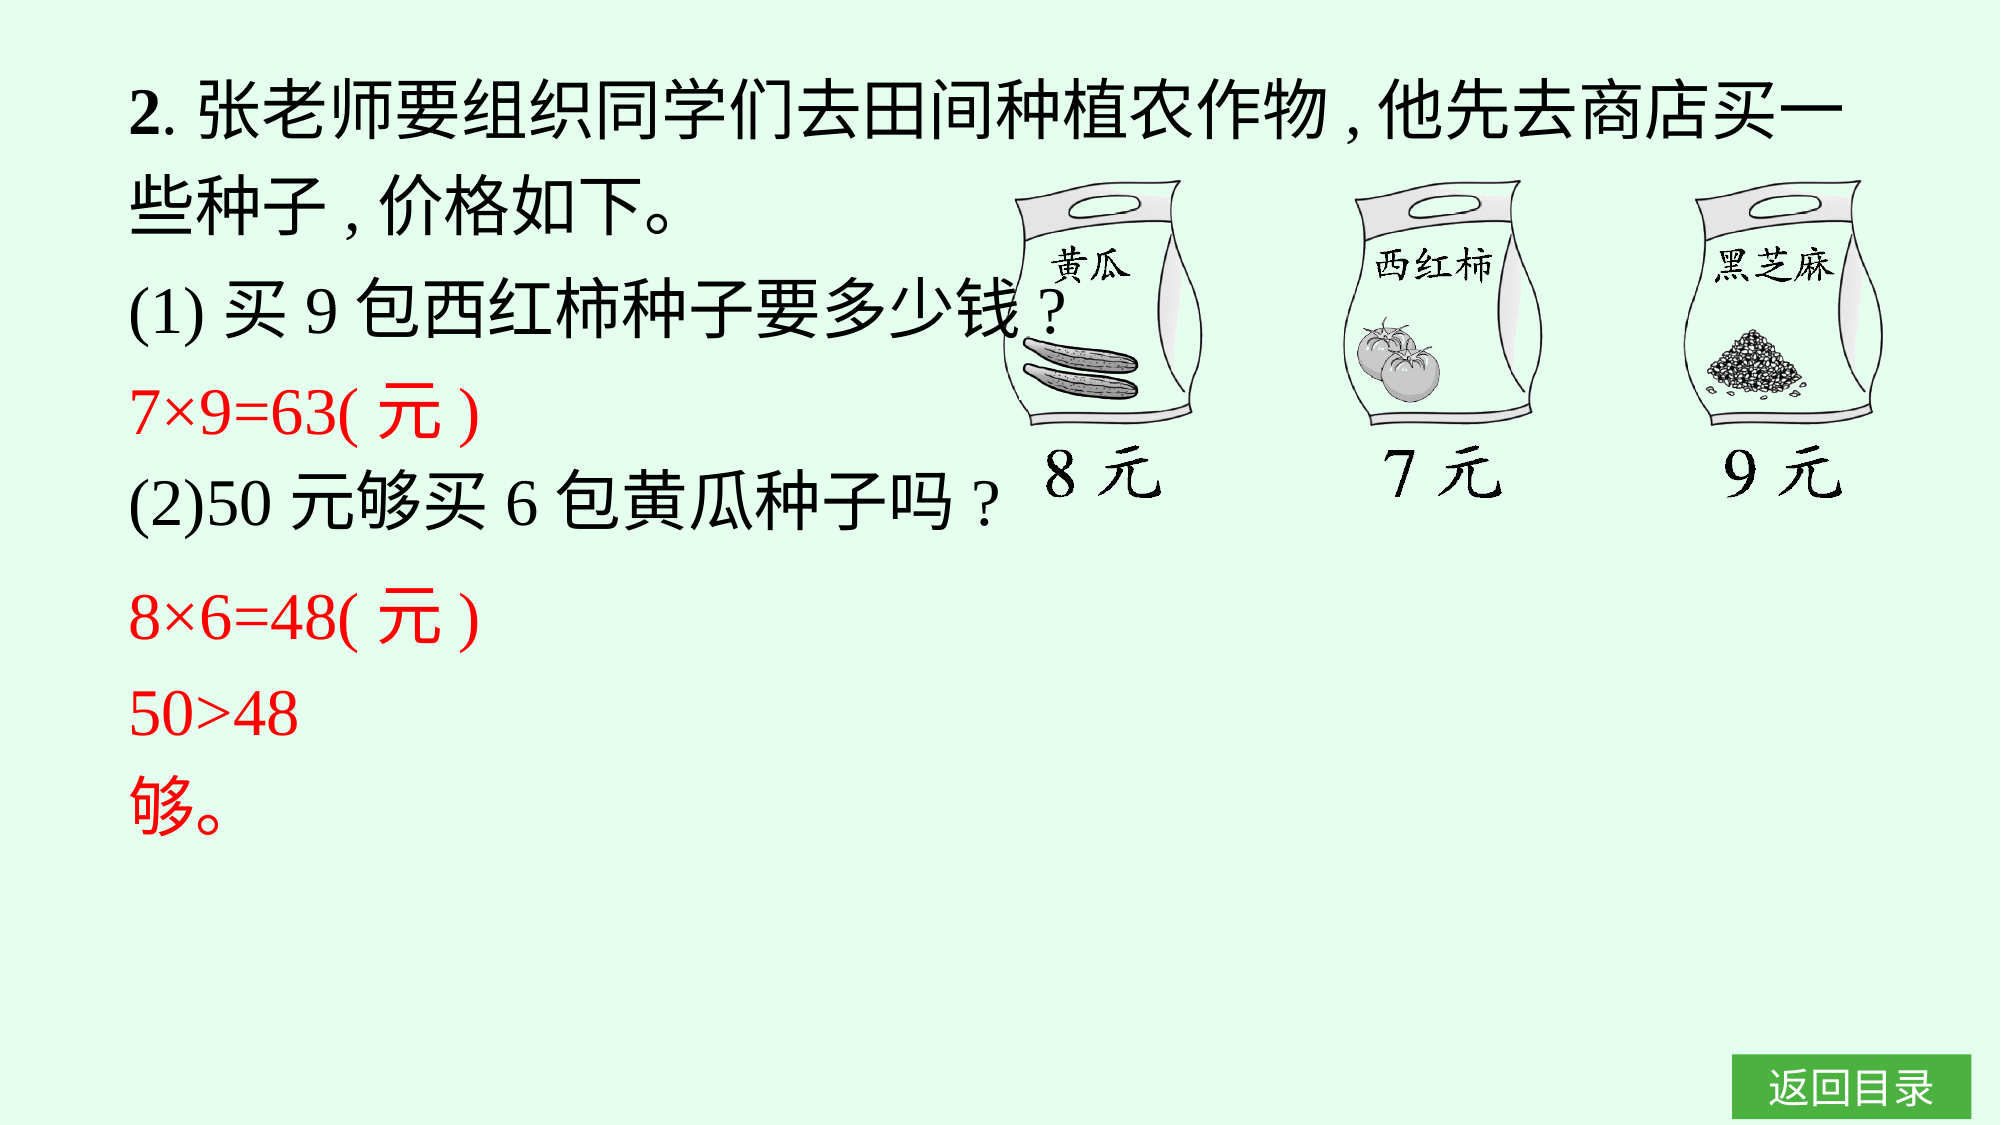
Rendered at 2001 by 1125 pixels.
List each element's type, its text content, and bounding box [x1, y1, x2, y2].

text_box (1)买9包西红柿种子要多少钱? (2)50元够买6包黄瓜种子吗? [113, 244, 1887, 547]
text_box 2.张老师要组织同学们去田间种植农作物,他先去商店买一些种子,价格如下。 [113, 44, 1887, 244]
text_box 8×6=48(元) 50>48 够。 [113, 549, 496, 853]
picture [999, 174, 1889, 503]
text_box 7×9=63(元) [113, 344, 496, 456]
